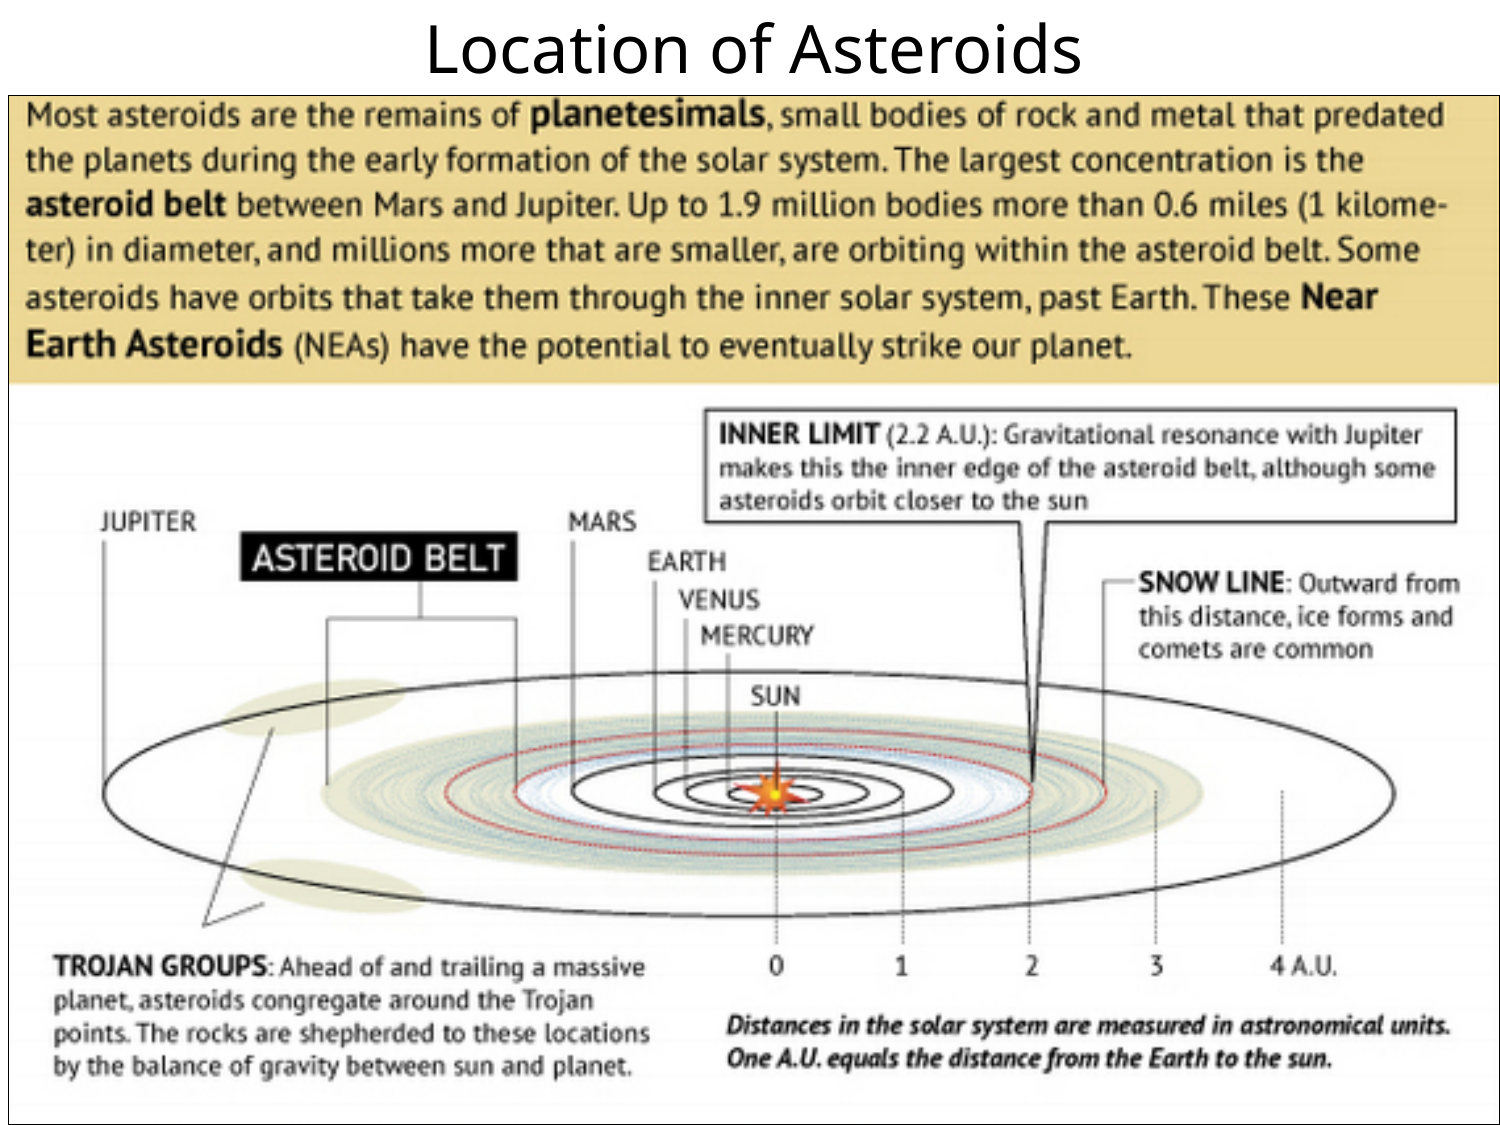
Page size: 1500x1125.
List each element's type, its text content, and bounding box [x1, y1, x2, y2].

text_box Location of Asteroids [8, 0, 1500, 94]
picture [8, 94, 1500, 1125]
